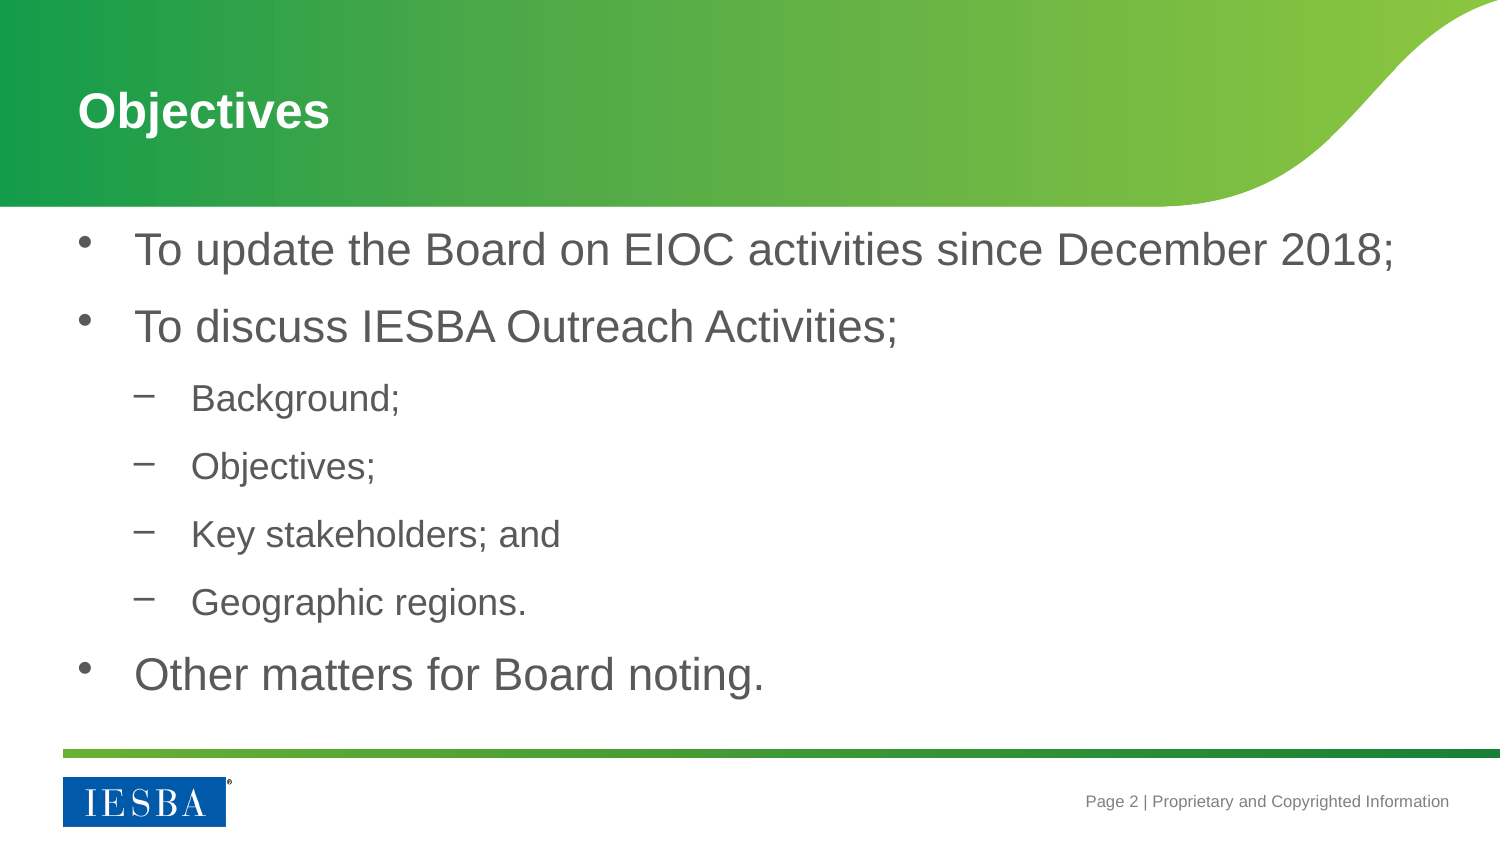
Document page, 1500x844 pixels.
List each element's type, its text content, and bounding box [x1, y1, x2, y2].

list To update the Board on EIOC activities since December 2018; To discuss IESBA Outreach Activities; Background; Objectives; Key stakeholders; and Geographic regions. Other matters for Board noting. [62, 215, 1438, 734]
picture [0, 0, 1500, 207]
picture [63, 777, 232, 827]
title Objectives [77, 75, 1316, 142]
